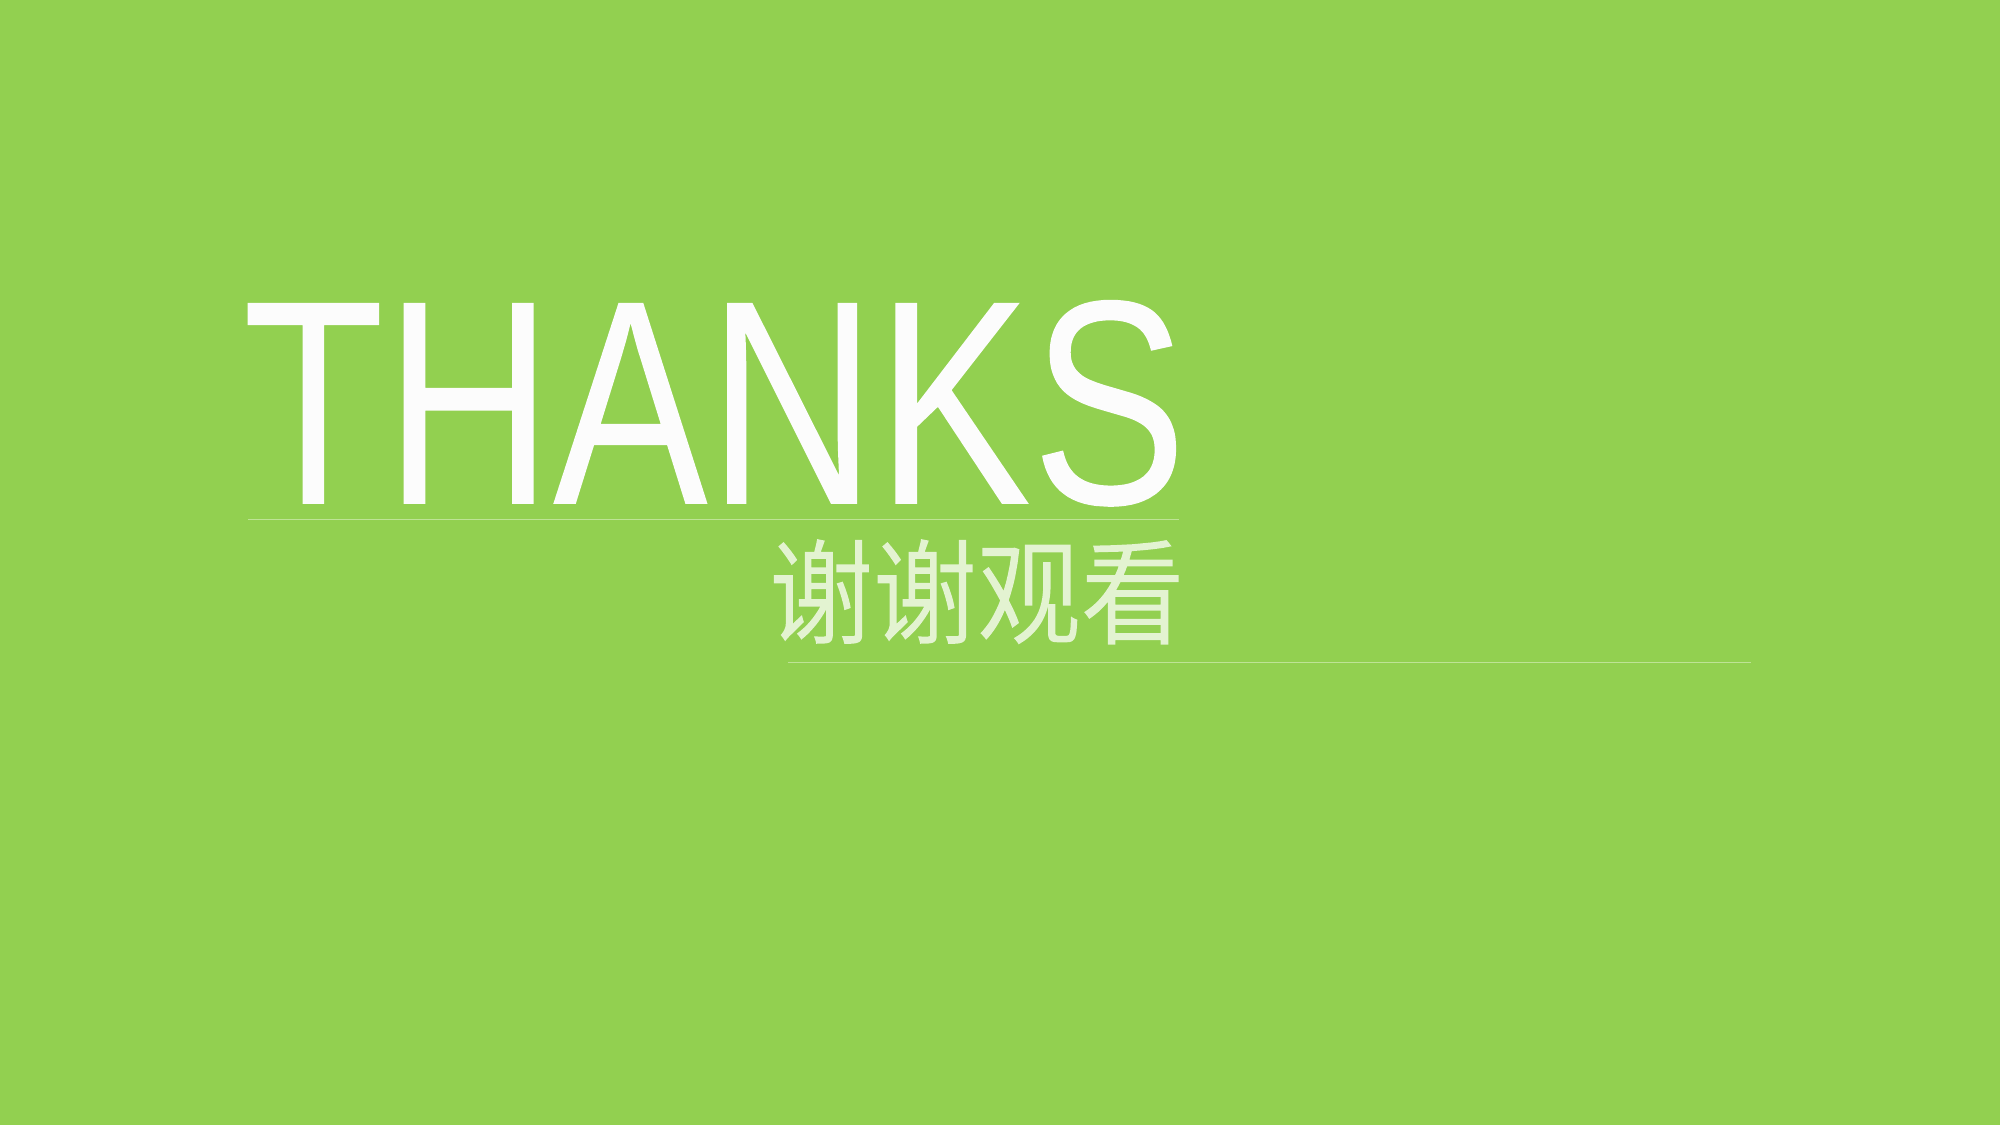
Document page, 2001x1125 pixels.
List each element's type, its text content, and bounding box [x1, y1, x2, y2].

text_box THANKS [894, 301, 1031, 506]
text_box THANKS [726, 301, 859, 506]
text_box [0, 0, 2000, 1125]
text_box [757, 534, 798, 600]
text_box THANKS [1040, 298, 1178, 508]
text_box THANKS [551, 301, 709, 506]
